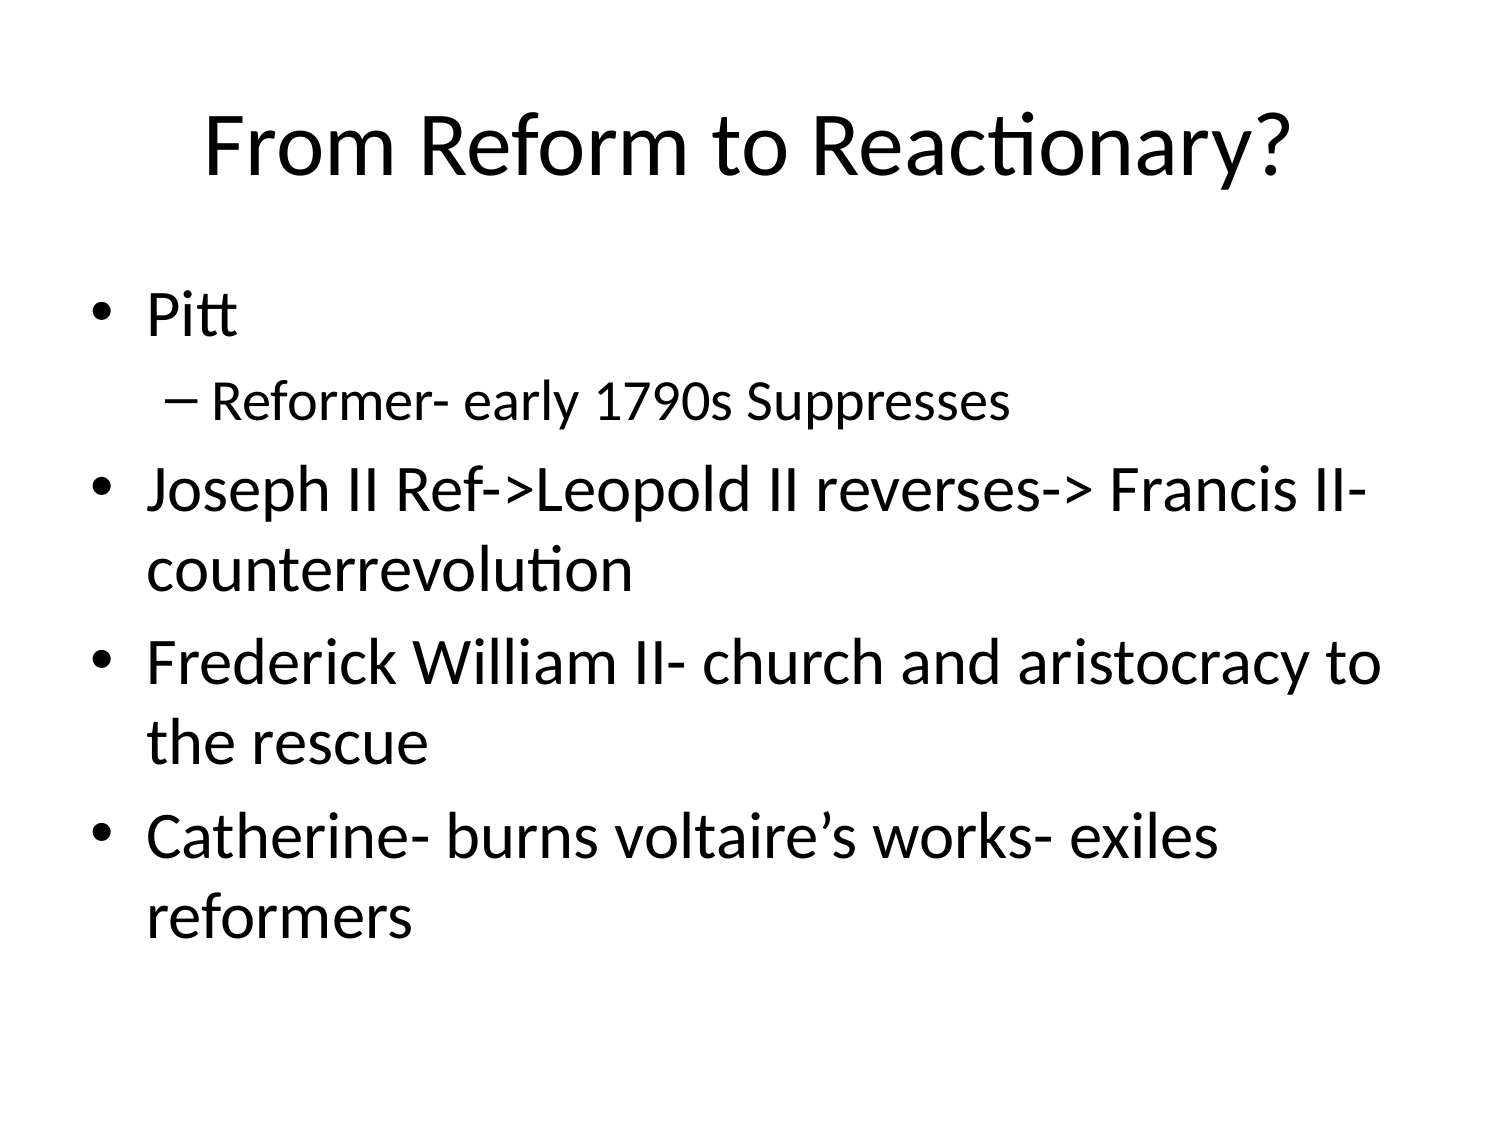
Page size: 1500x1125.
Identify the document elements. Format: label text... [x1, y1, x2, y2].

title From Reform to Reactionary? [75, 45, 1425, 233]
list Pitt Reformer- early 1790s Suppresses Joseph II Ref->Leopold II reverses-> Francis II- counterrevolution Frederick William II- church and aristocracy to the rescue Catherine- burns voltaire’s works- exiles reformers [75, 262, 1425, 1005]
